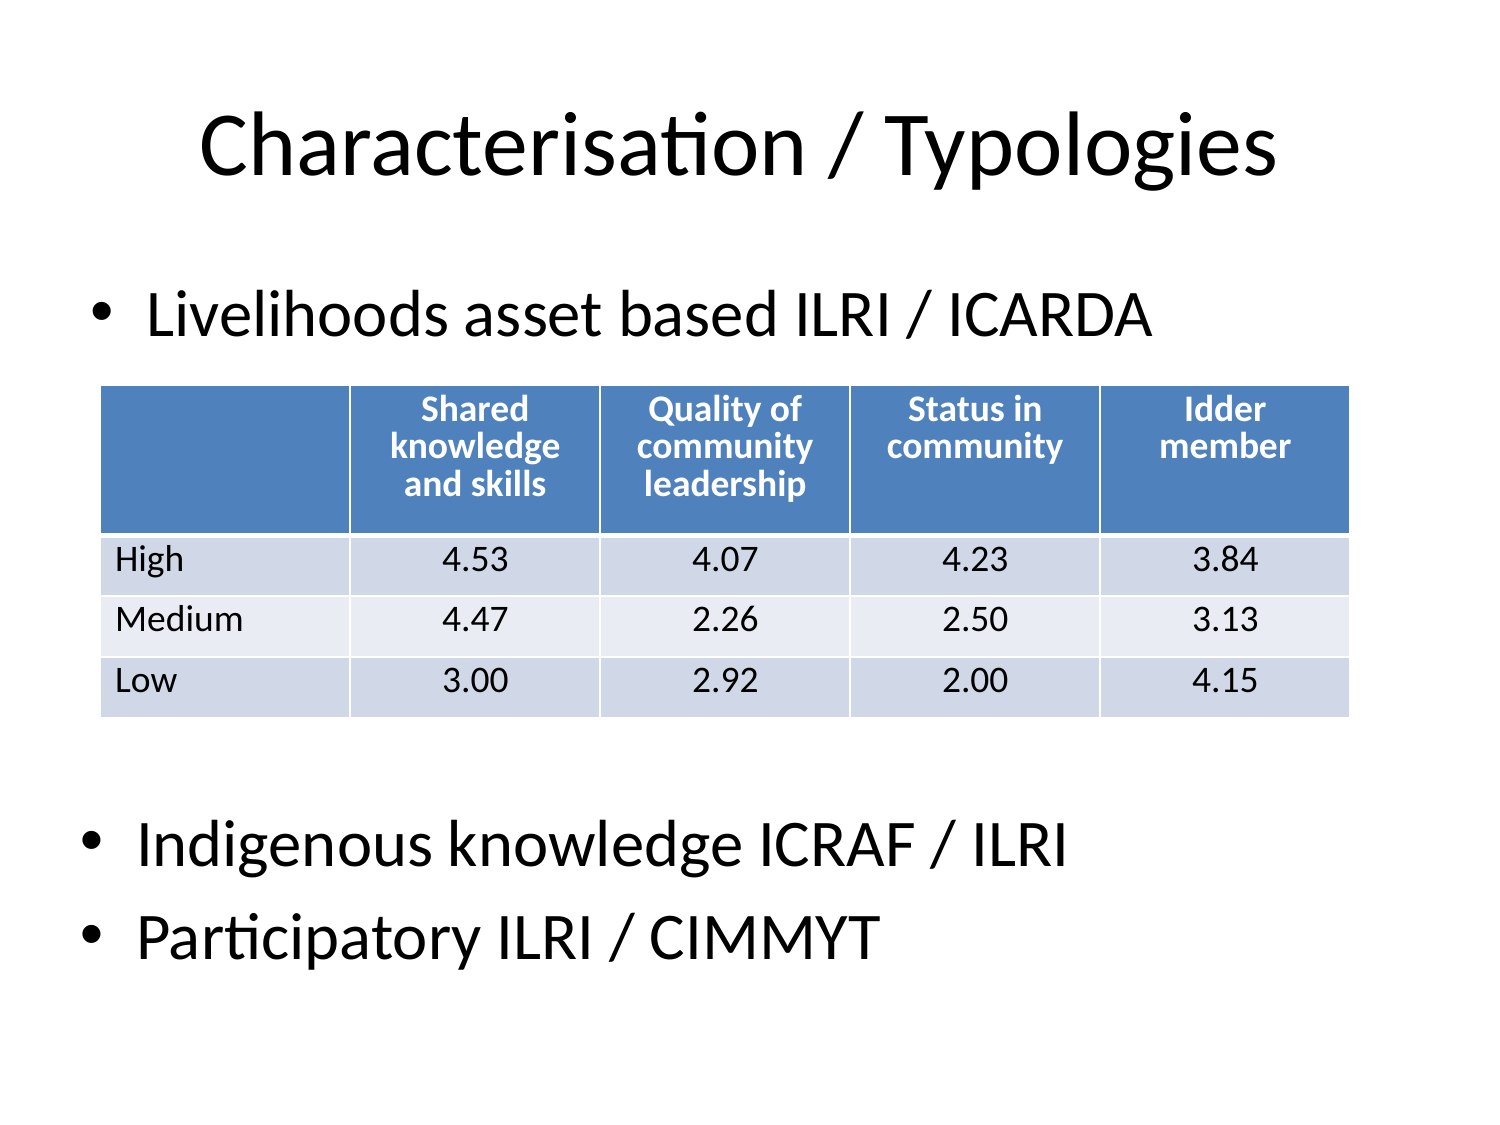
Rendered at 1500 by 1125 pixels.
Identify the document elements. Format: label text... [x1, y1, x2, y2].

table_cell 4.15 [1101, 658, 1349, 717]
title Characterisation / Typologies [75, 45, 1425, 233]
table_cell 3.13 [1101, 597, 1349, 656]
table_cell 2.00 [851, 658, 1099, 717]
table_cell 3.84 [1101, 538, 1349, 595]
table_cell 4.07 [601, 538, 849, 595]
table_header Shared knowledge and skills [351, 386, 599, 533]
table_cell 4.47 [351, 597, 599, 656]
table_cell High [101, 538, 349, 595]
table_cell 4.23 [851, 538, 1099, 595]
table_cell 4.53 [351, 538, 599, 595]
list Livelihoods asset based ILRI / ICARDA [75, 262, 1425, 362]
table_cell 2.26 [601, 597, 849, 656]
text_box Indigenous knowledge ICRAF / ILRI Participatory ILRI / CIMMYT [64, 792, 1415, 992]
table_cell 3.00 [351, 658, 599, 717]
table_header Quality of community leadership [601, 386, 849, 533]
table_cell Medium [101, 597, 349, 656]
table_header Status in community [851, 386, 1099, 533]
table_cell 2.50 [851, 597, 1099, 656]
table_header Idder member [1101, 386, 1349, 533]
table_header [101, 386, 349, 533]
table_cell 2.92 [601, 658, 849, 717]
table_cell Low [101, 658, 349, 717]
